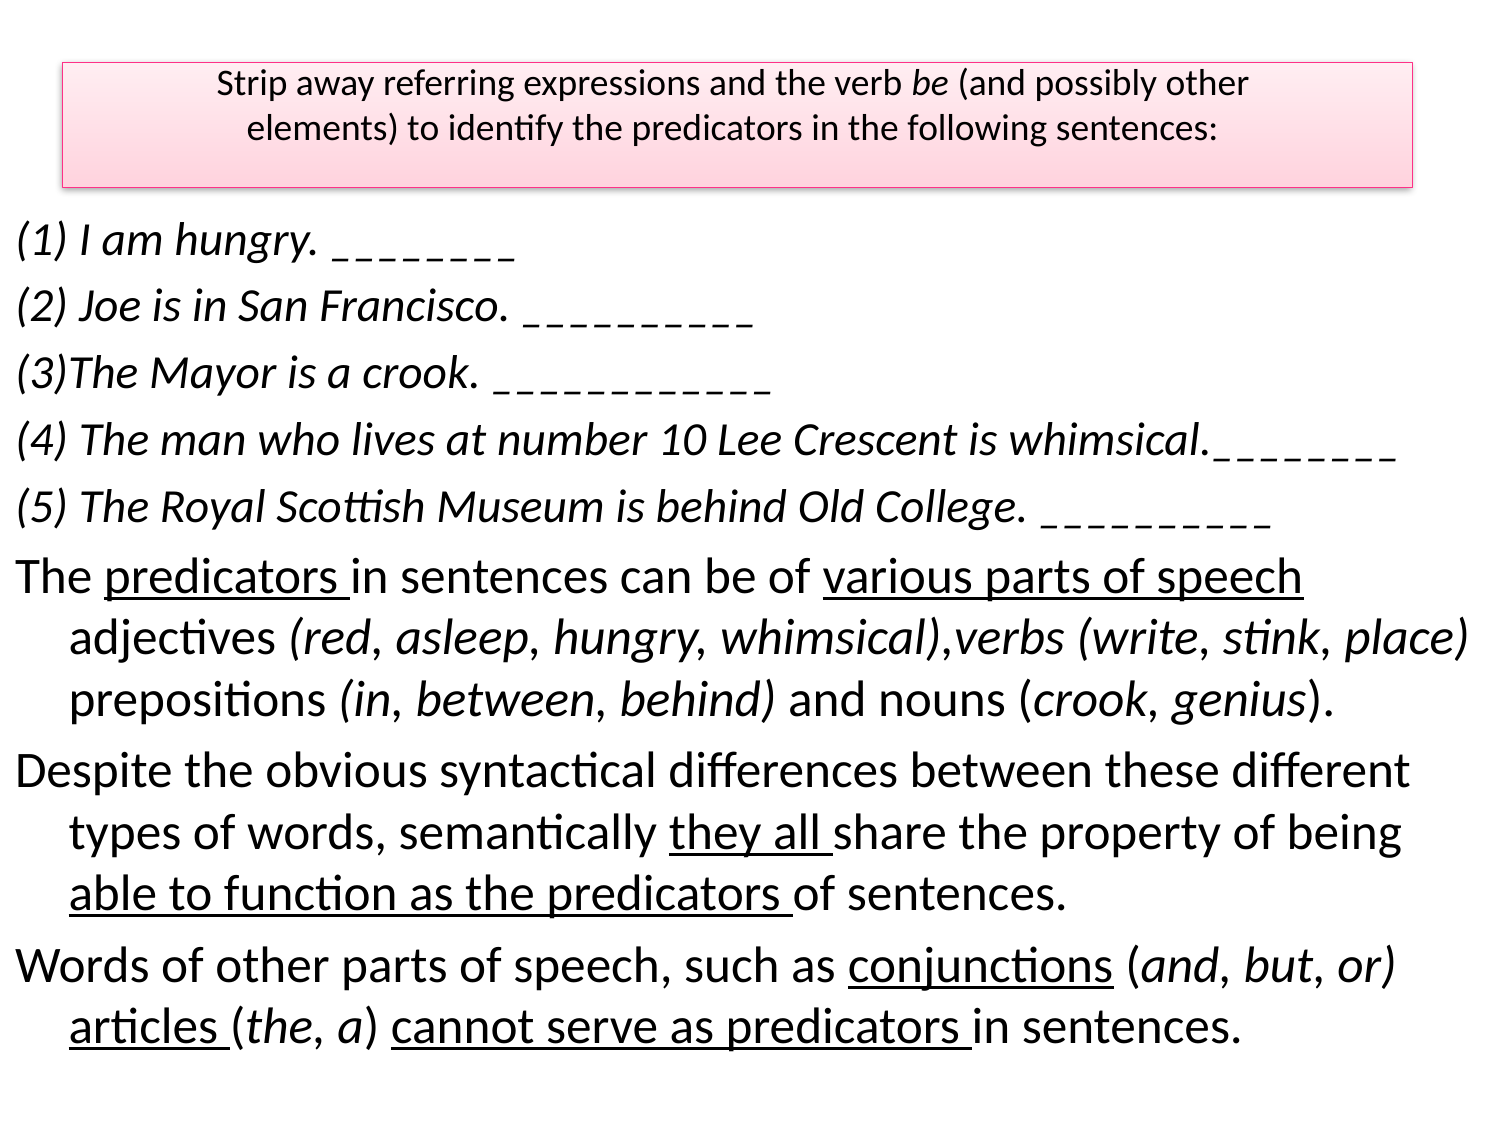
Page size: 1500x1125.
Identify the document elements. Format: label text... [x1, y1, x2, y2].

list (1) I am hungry. ________ (2) Joe is in San Francisco. __________ (3)The Mayor is a crook. ____________ (4) The man who lives at number 10 Lee Crescent is whimsical.________ (5) The Royal Scottish Museum is behind Old College. __________ The predicators in sentences can be of various parts of speech adjectives (red, asleep, hungry, whimsical),verbs (write, stink, place) prepositions (in, between, behind) and nouns (crook, genius). Despite the obvious syntactical differences between these different types of words, semantically they all share the property of being able to function as the predicators of sentences. Words of other parts of speech, such as conjunctions (and, but, or) articles (the, a) cannot serve as predicators in sentences. [0, 200, 1500, 1125]
title Strip away referring expressions and the verb be (and possibly other elements) to identify the predicators in the following sentences: [62, 62, 1413, 188]
